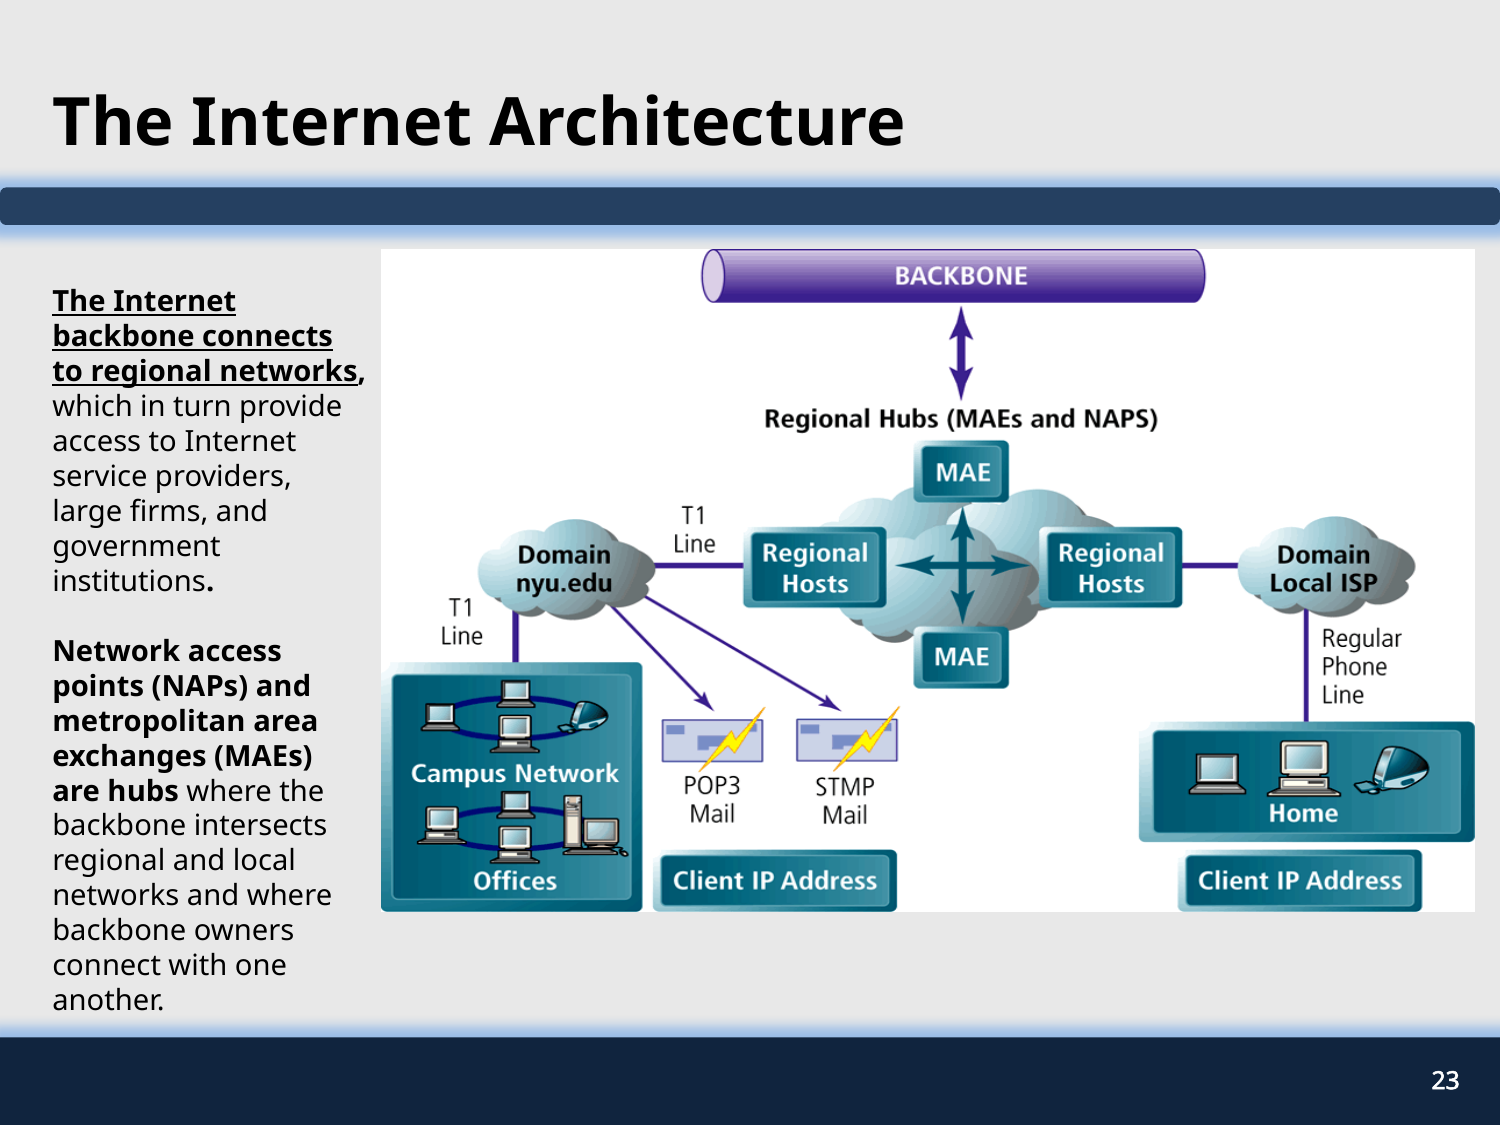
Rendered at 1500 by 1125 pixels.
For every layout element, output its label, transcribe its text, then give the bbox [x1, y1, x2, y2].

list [381, 249, 1476, 912]
text_box The Internet backbone connects to regional networks, which in turn provide access to Internet service providers, large firms, and government institutions. Network access points (NAPs) and metropolitan area exchanges (MAEs) are hubs where the backbone intersects regional and local networks and where backbone owners connect with one another. [37, 274, 382, 1024]
slide_number 23 [1412, 1050, 1475, 1113]
title The Internet Architecture [37, 62, 1338, 176]
